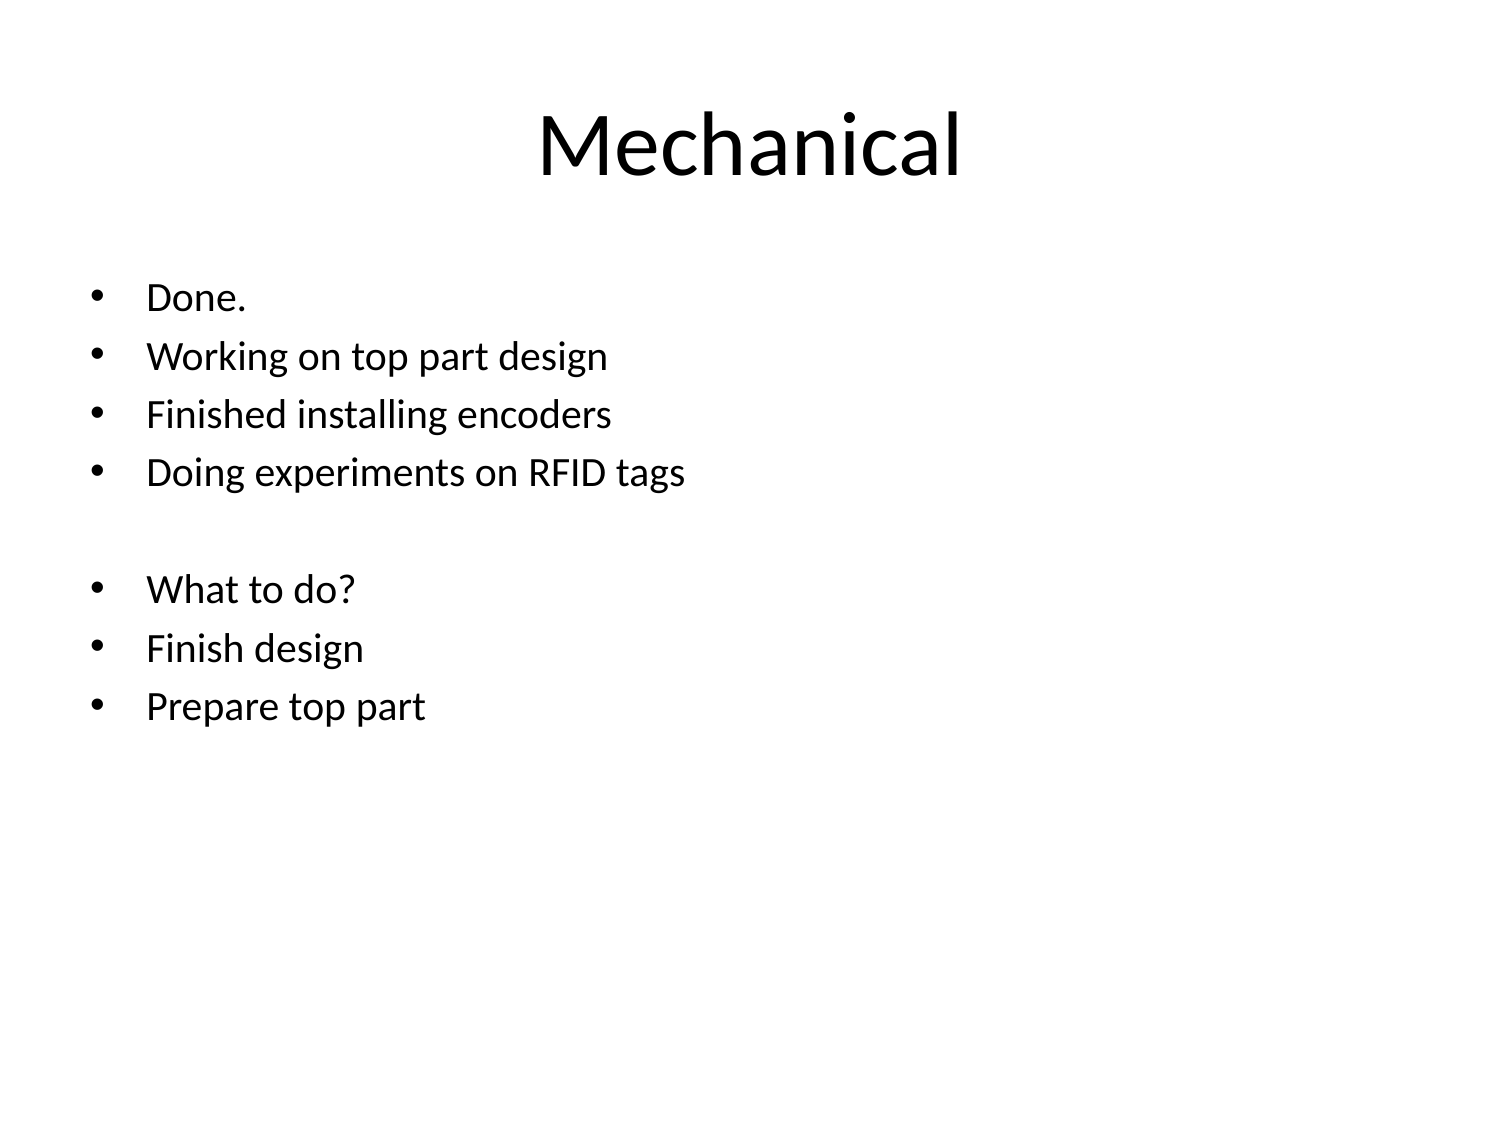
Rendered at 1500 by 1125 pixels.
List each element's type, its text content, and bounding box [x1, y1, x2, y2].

list Done. Working on top part design Finished installing encoders Doing experiments on RFID tags What to do? Finish design Prepare top part [75, 262, 1425, 1005]
title Mechanical [75, 45, 1425, 233]
